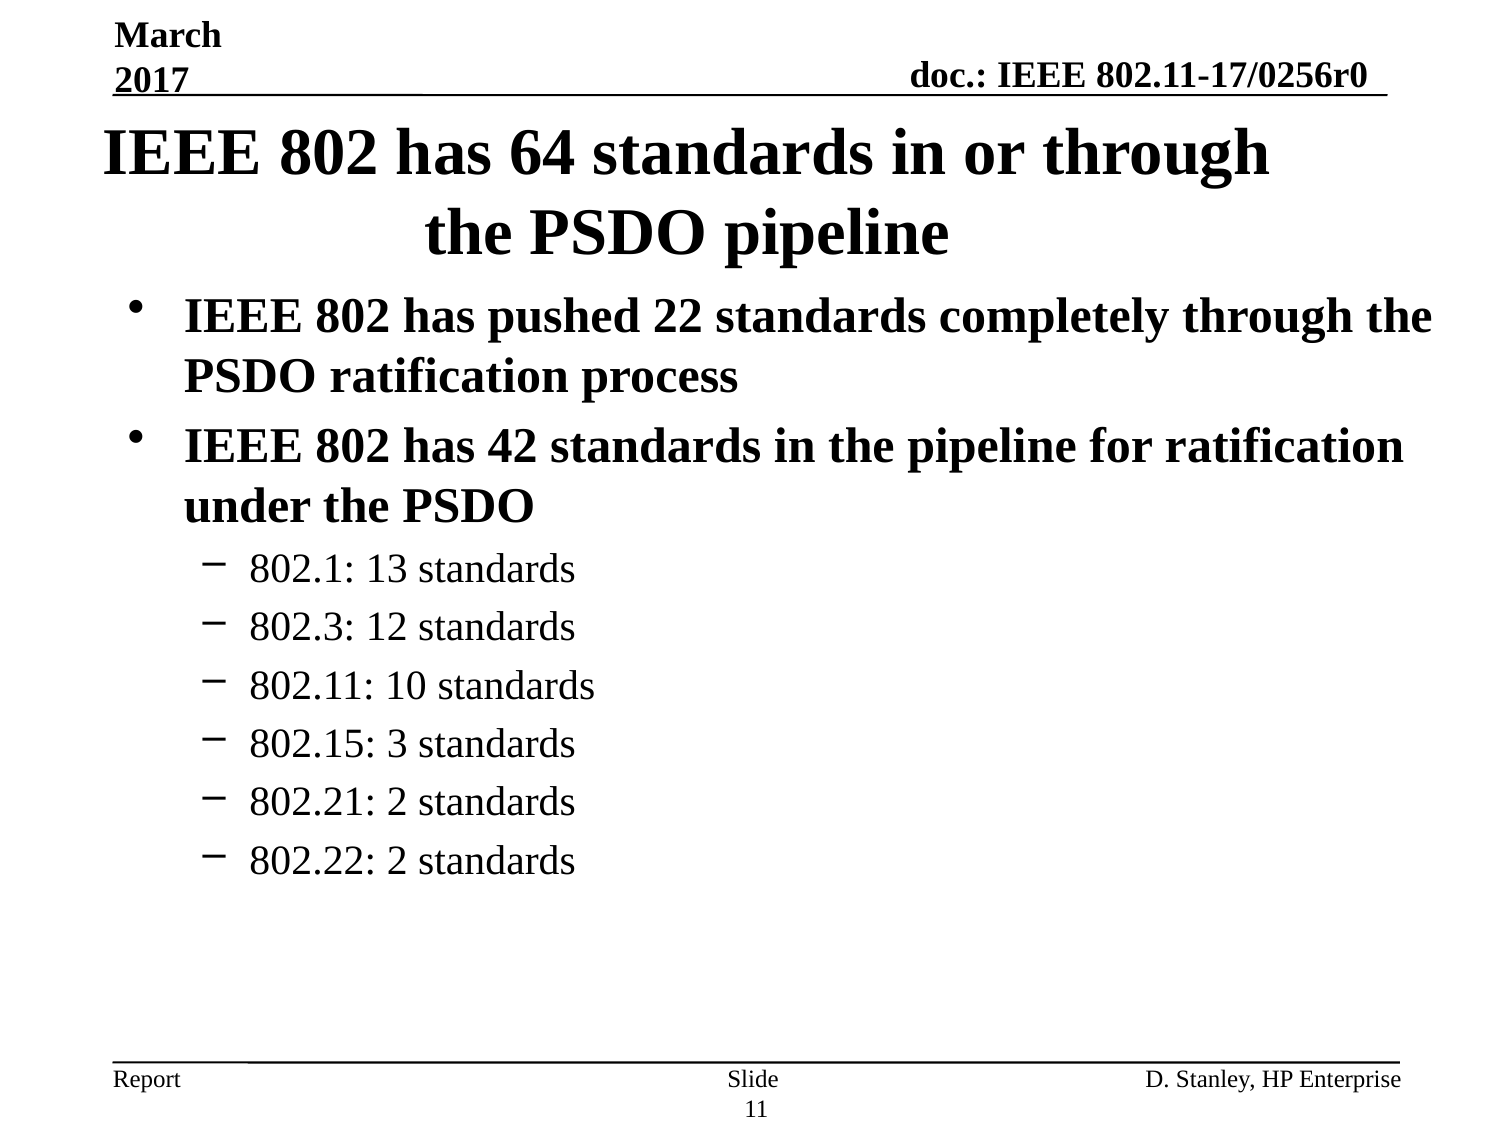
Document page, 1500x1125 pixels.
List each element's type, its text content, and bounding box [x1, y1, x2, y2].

list IEEE 802 has pushed 22 standards completely through the PSDO ratification process IEEE 802 has 42 standards in the pipeline for ratification under the PSDO 802.1: 13 standards 802.3: 12 standards 802.11: 10 standards 802.15: 3 standards 802.21: 2 standards 802.22: 2 standards [112, 275, 1463, 1063]
title IEEE 802 has 64 standards in or through the PSDO pipeline [50, 99, 1325, 275]
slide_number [114, 54, 274, 99]
footer D. Stanley, HP Enterprise [1034, 1063, 1402, 1093]
slide_number Slide 11 [720, 1063, 792, 1093]
